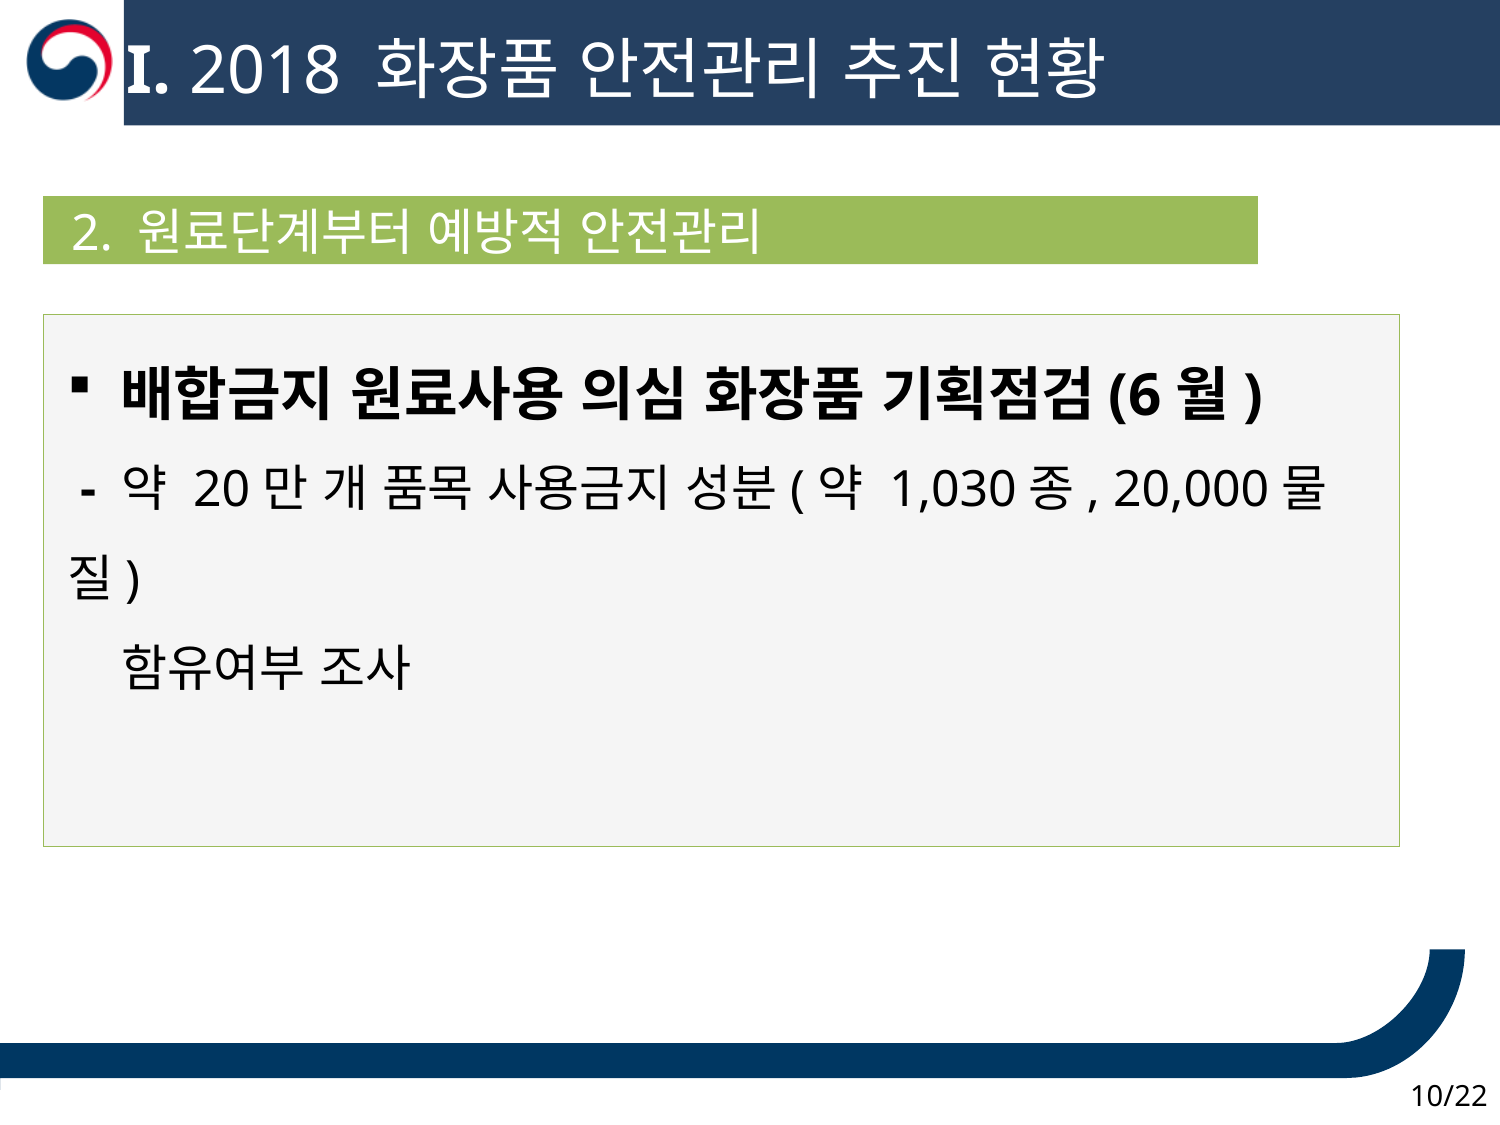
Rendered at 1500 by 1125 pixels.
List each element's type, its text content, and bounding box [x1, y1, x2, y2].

text_box 배합금지 원료사용 의심 화장품 기획점검(6월) - 약 20만 개 품목 사용금지 성분(약 1,030종, 20,000물질) 함유여부 조사 [43, 314, 1400, 846]
text_box I. 2018 화장품 안전관리 추진 현황 [112, 19, 1382, 122]
text_box 10/22 [1387, 1070, 1500, 1121]
picture [26, 19, 112, 102]
text_box 2. 원료단계부터 예방적 안전관리 [43, 196, 1258, 265]
